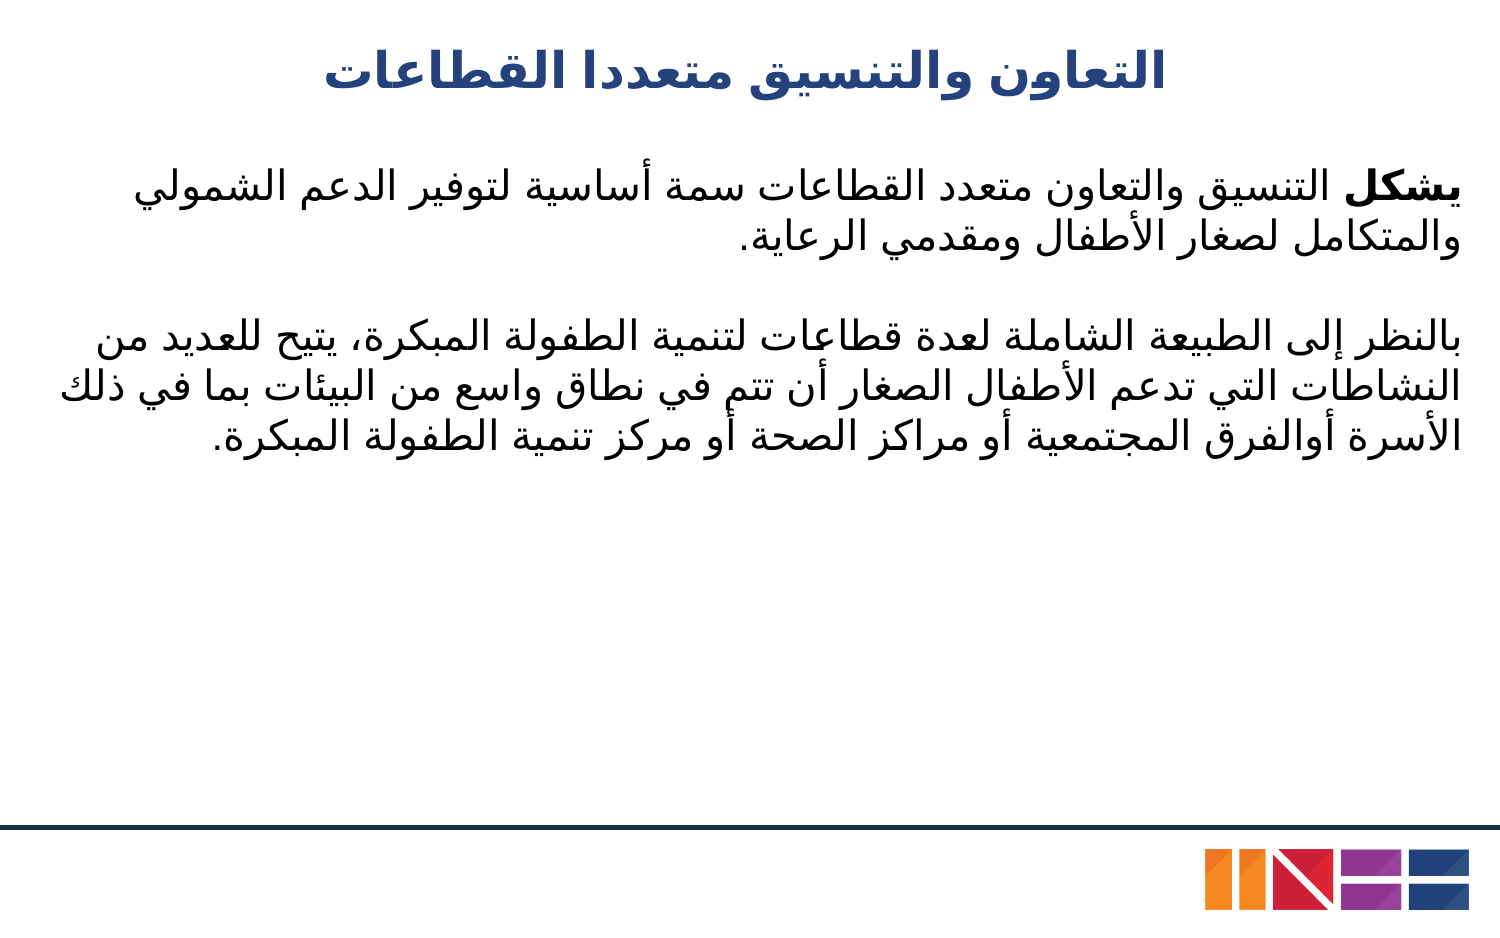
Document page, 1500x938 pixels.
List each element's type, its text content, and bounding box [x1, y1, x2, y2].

title التعاون والتنسيق متعددا القطاعات [23, 23, 1468, 121]
list يشكل التنسيق والتعاون متعدد القطاعات سمة أساسية لتوفير الدعم الشمولي والمتكامل لصغار الأطفال ومقدمي الرعاية. بالنظر إلى الطبيعة الشاملة لعدة قطاعات لتنمية الطفولة المبكرة، يتيح للعديد من النشاطات التي تدعم الأطفال الصغار أن تتم في نطاق واسع من البيئات بما في ذلك الأسرة أوالفرق المجتمعية أو مراكز الصحة أو مركز تنمية الطفولة المبكرة. [23, 143, 1479, 779]
picture [1205, 849, 1469, 910]
